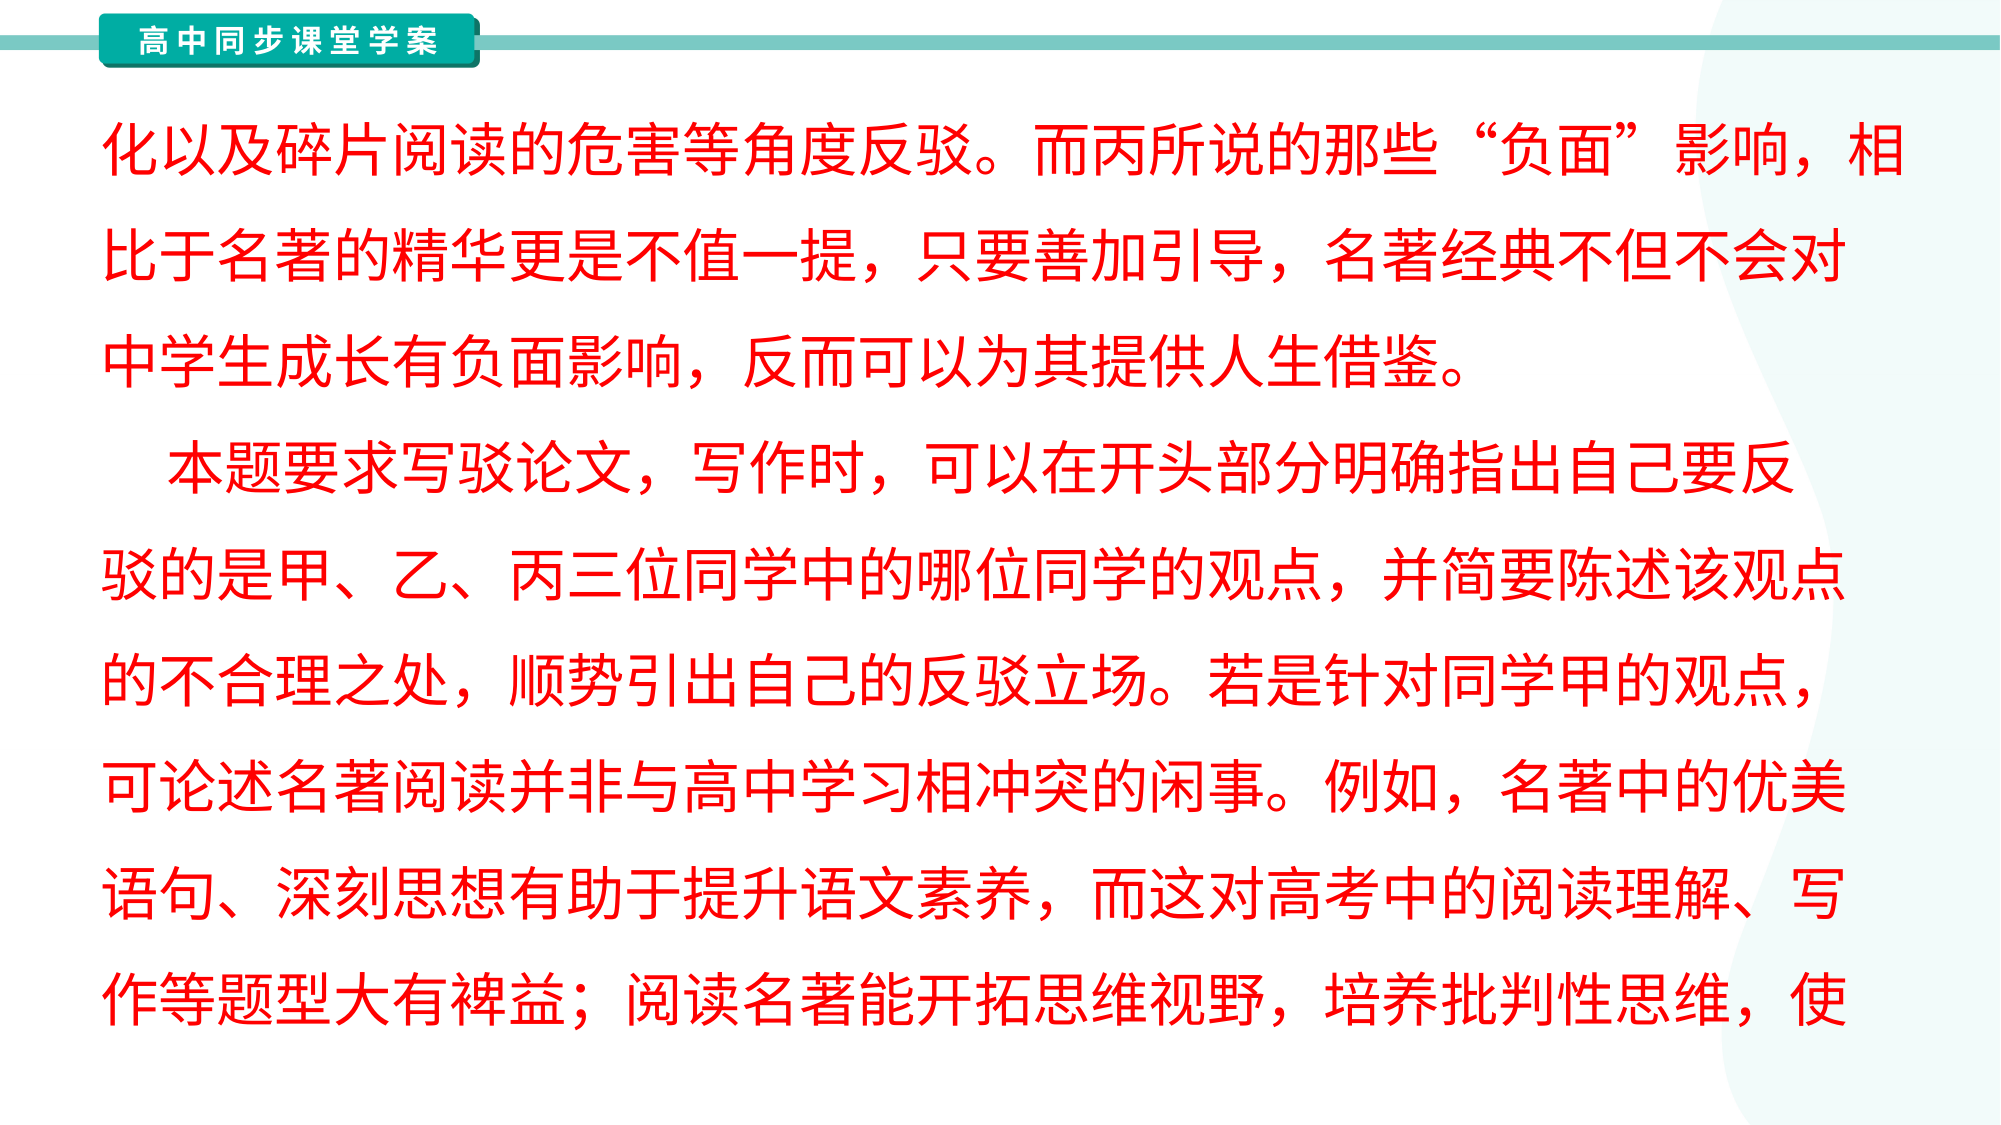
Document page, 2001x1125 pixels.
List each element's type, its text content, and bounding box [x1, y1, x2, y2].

text_box 化以及碎片阅读的危害等角度反驳。而丙所说的那些“负面”影响，相 比于名著的精华更是不值一提，只要善加引导，名著经典不但不会对 中学生成长有负面影响，反而可以为其提供人生借鉴。 本题要求写驳论文，写作时，可以在开头部分明确指出自己要反 驳的是甲、乙、丙三位同学中的哪位同学的观点，并简要陈述该观点 的不合理之处，顺势引出自己的反驳立场。若是针对同学甲的观点， 可论述名著阅读并非与高中学习相冲突的闲事。例如，名著中的优美 语句、深刻思想有助于提升语文素养，而这对高考中的阅读理解、写 作等题型大有裨益；阅读名著能开拓思维视野，培养批判性思维，使 [100, 76, 1899, 1033]
picture [0, 0, 2000, 1125]
